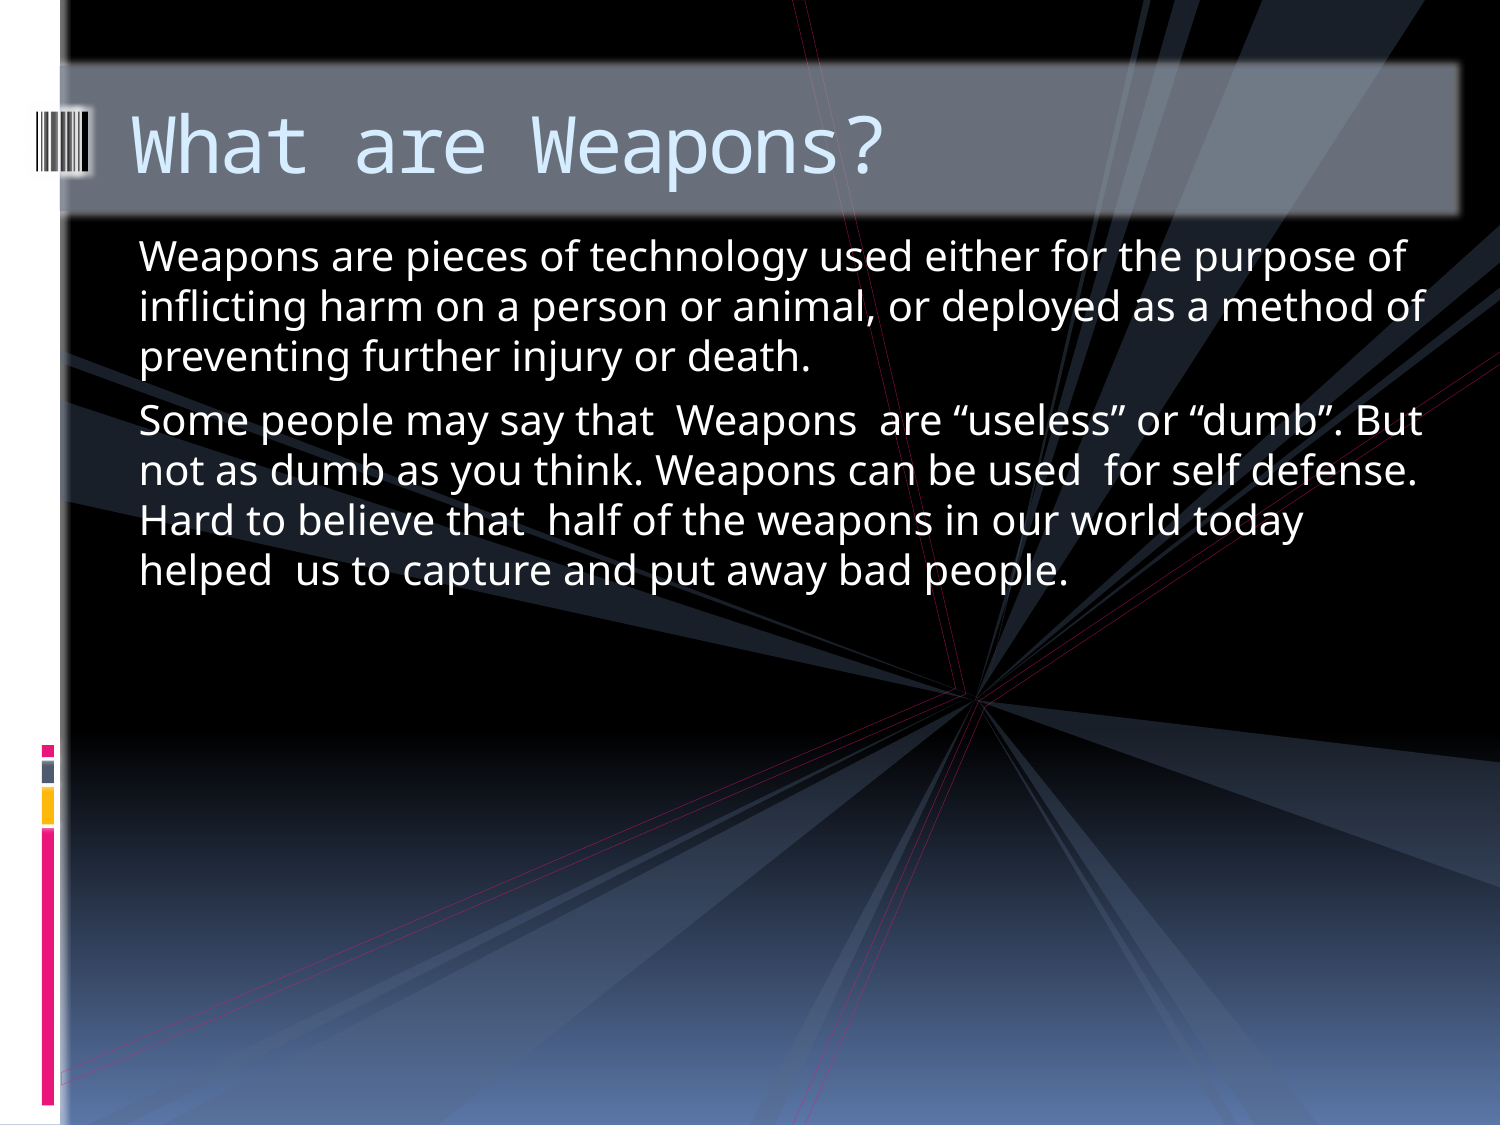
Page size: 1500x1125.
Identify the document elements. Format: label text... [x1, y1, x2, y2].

title What are Weapons? [115, 83, 1454, 212]
list Weapons are pieces of technology used either for the purpose of inflicting harm on a person or animal, or deployed as a method of preventing further injury or death. Some people may say that Weapons are “useless” or “dumb”. But not as dumb as you think. Weapons can be used for self defense. Hard to believe that half of the weapons in our world today helped us to capture and put away bad people. [115, 221, 1463, 1100]
